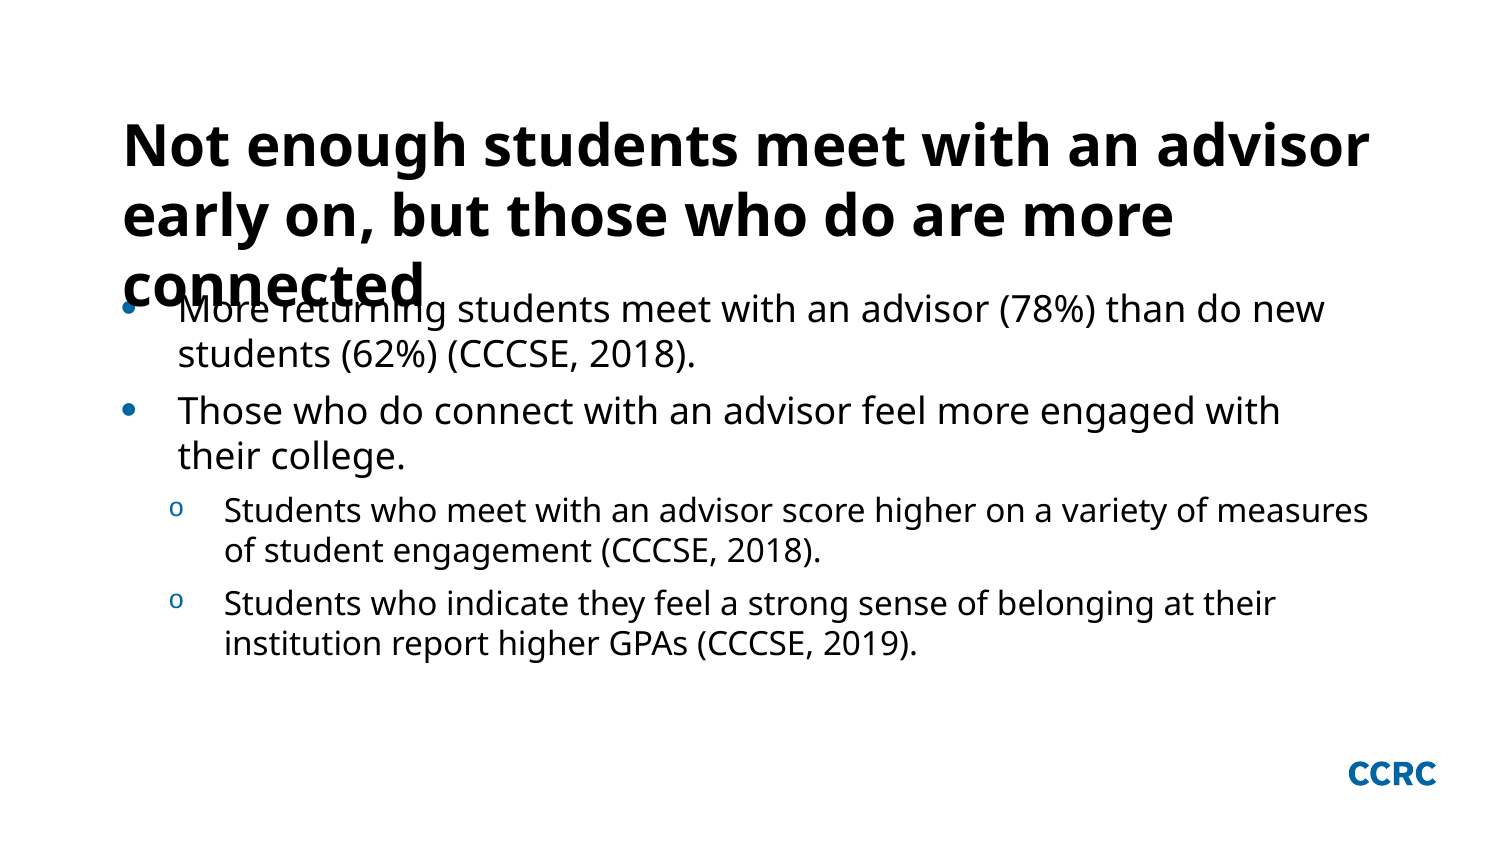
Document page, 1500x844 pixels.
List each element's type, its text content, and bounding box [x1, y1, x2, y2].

list More returning students meet with an advisor (78%) than do new students (62%) (CCCSE, 2018). Those who do connect with an advisor feel more engaged with their college. Students who meet with an advisor score higher on a variety of measures of student engagement (CCCSE, 2018). Students who indicate they feel a strong sense of belonging at their institution report higher GPAs (CCCSE, 2019). [105, 269, 1388, 751]
picture [1347, 761, 1438, 786]
title Not enough students meet with an advisor early on, but those who do are more connected [107, 93, 1390, 234]
